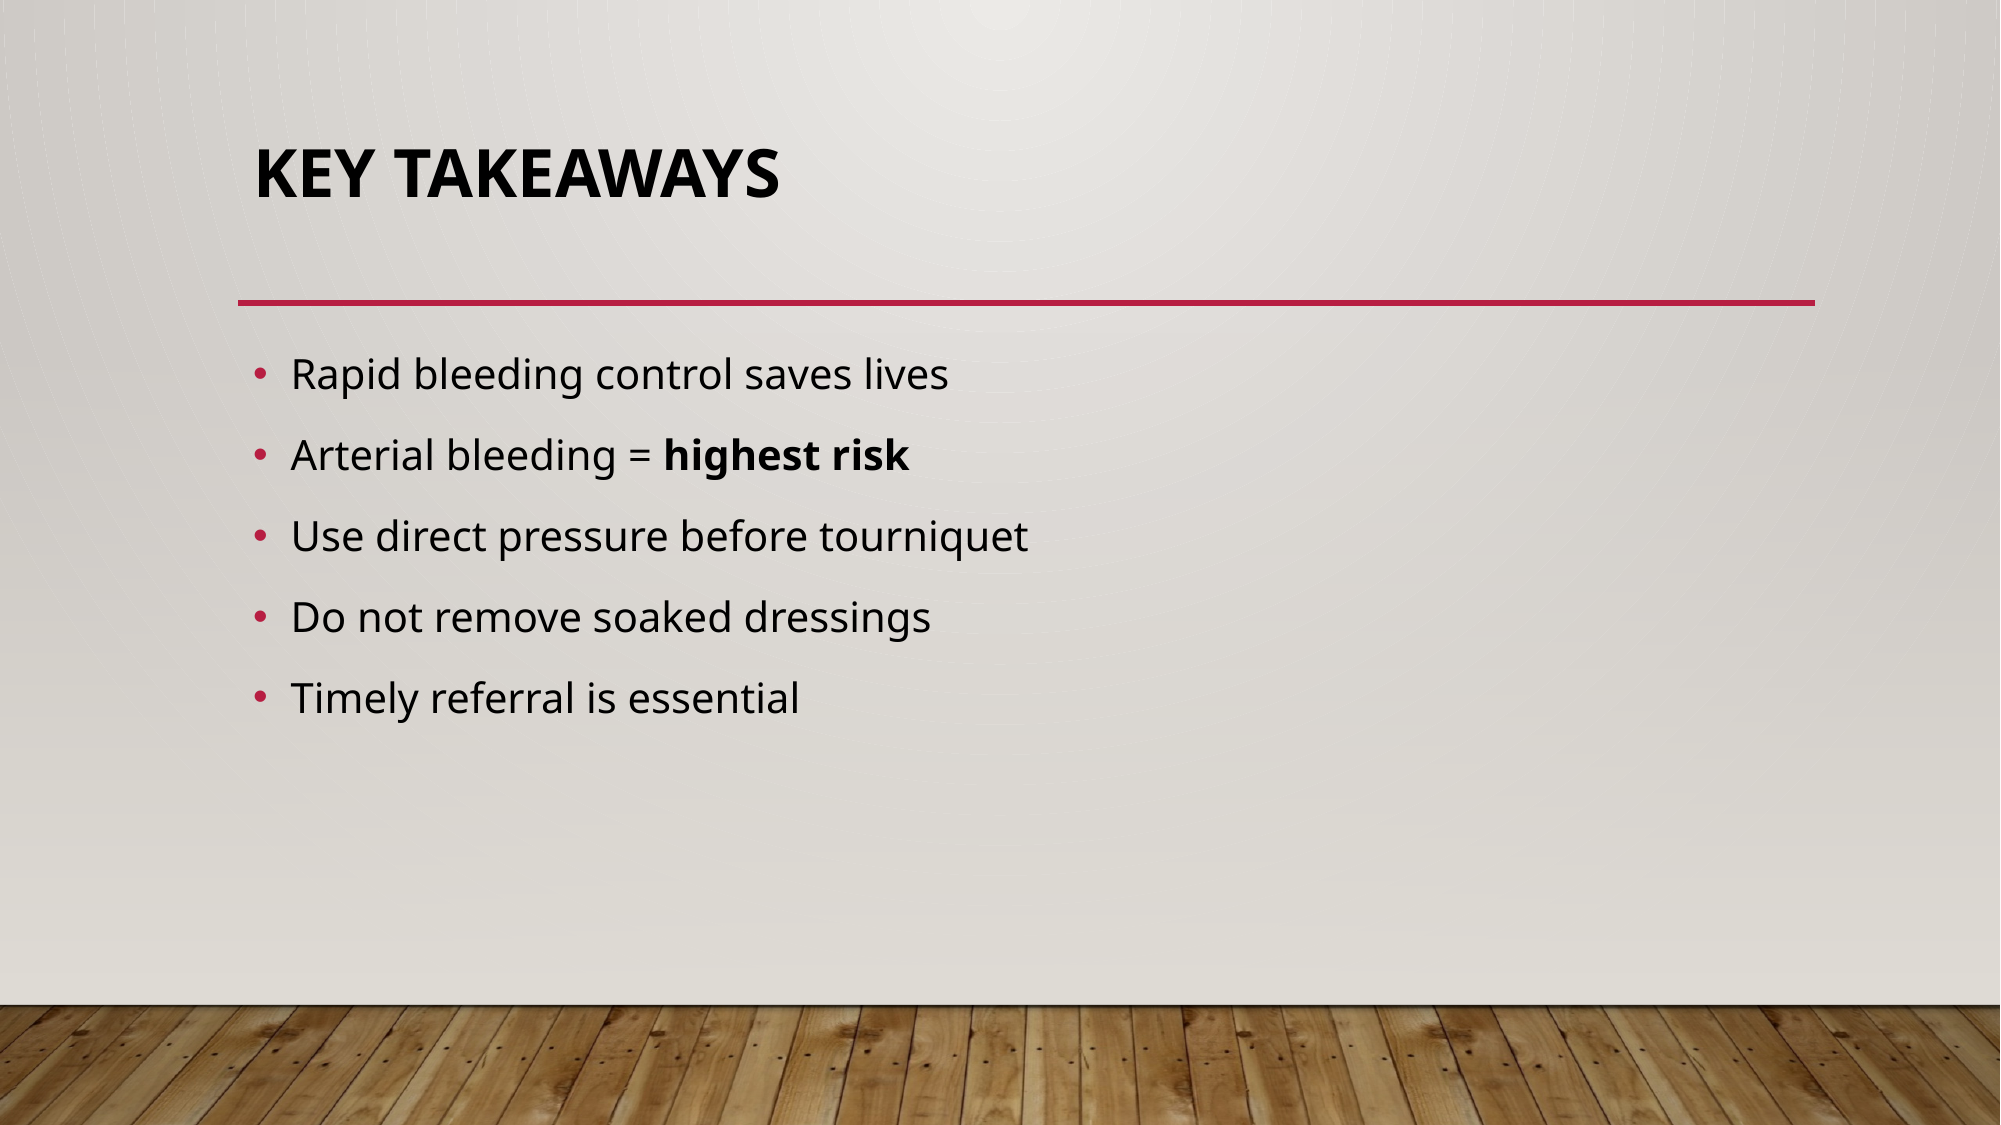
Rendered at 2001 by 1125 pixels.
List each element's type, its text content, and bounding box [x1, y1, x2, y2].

title Key Takeaways [238, 131, 1814, 305]
list Rapid bleeding control saves lives Arterial bleeding = highest risk Use direct pressure before tourniquet Do not remove soaked dressings Timely referral is essential [238, 330, 1814, 897]
picture [0, 1005, 2000, 1125]
